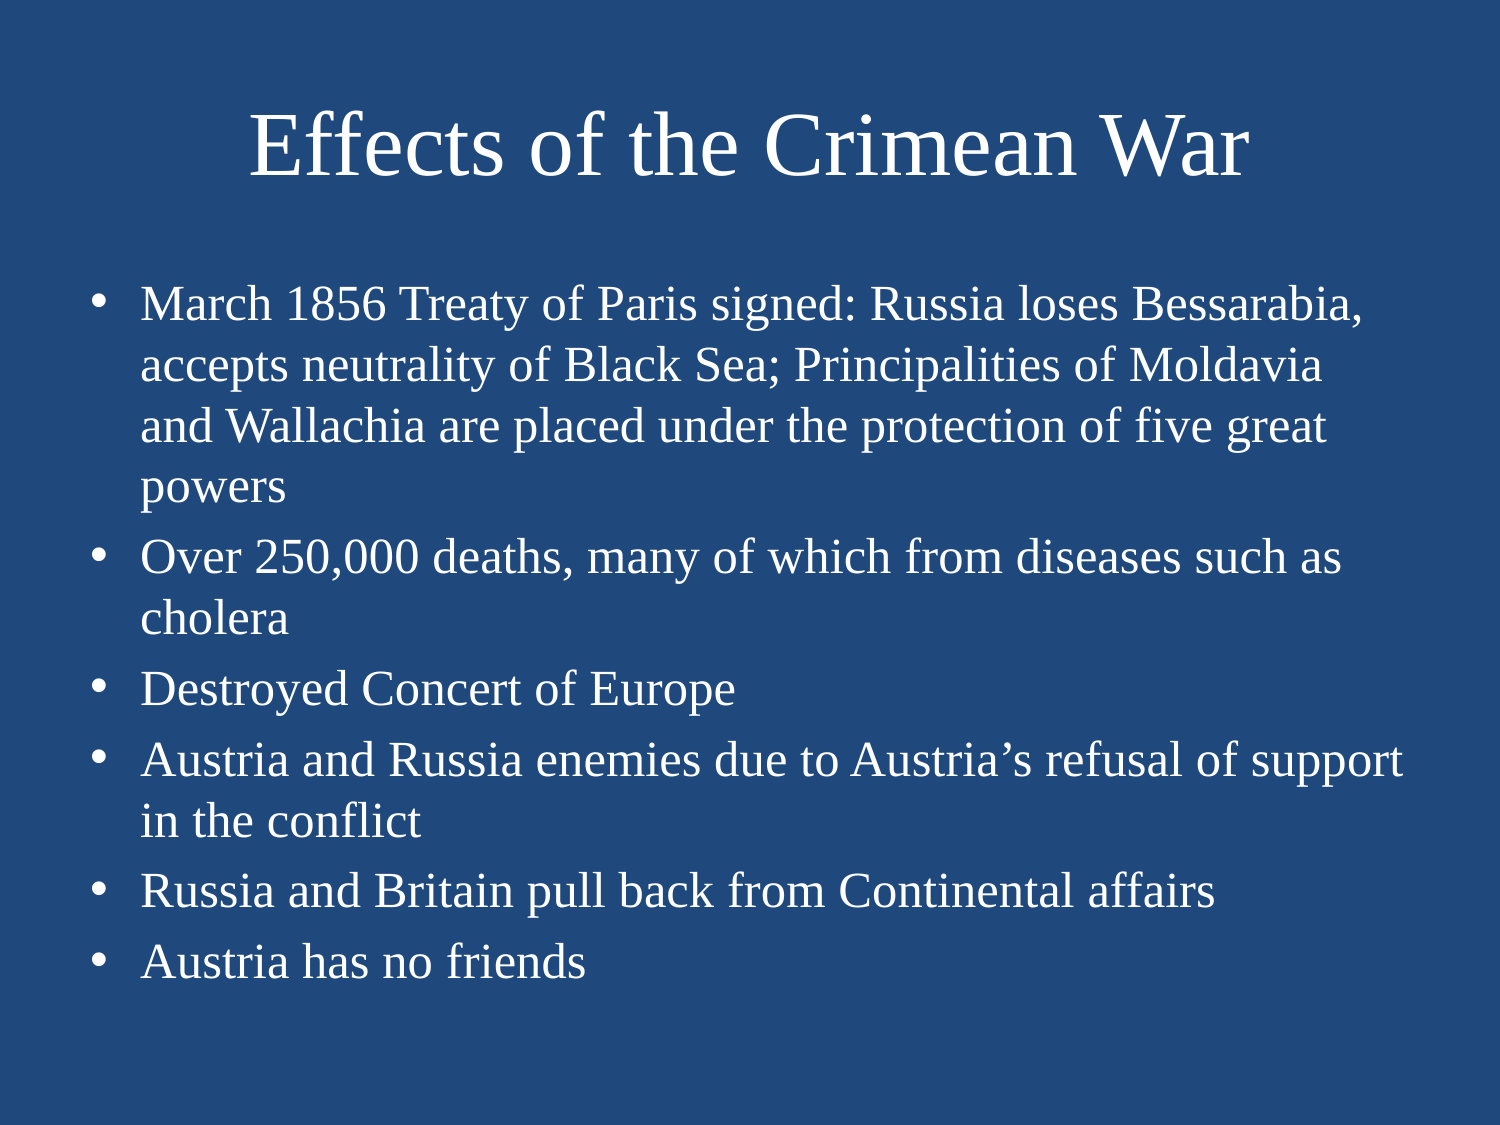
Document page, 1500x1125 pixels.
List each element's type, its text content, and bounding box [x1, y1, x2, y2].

list March 1856 Treaty of Paris signed: Russia loses Bessarabia, accepts neutrality of Black Sea; Principalities of Moldavia and Wallachia are placed under the protection of five great powers Over 250,000 deaths, many of which from diseases such as cholera Destroyed Concert of Europe Austria and Russia enemies due to Austria’s refusal of support in the conflict Russia and Britain pull back from Continental affairs Austria has no friends [75, 262, 1425, 1005]
title Effects of the Crimean War [75, 45, 1425, 233]
